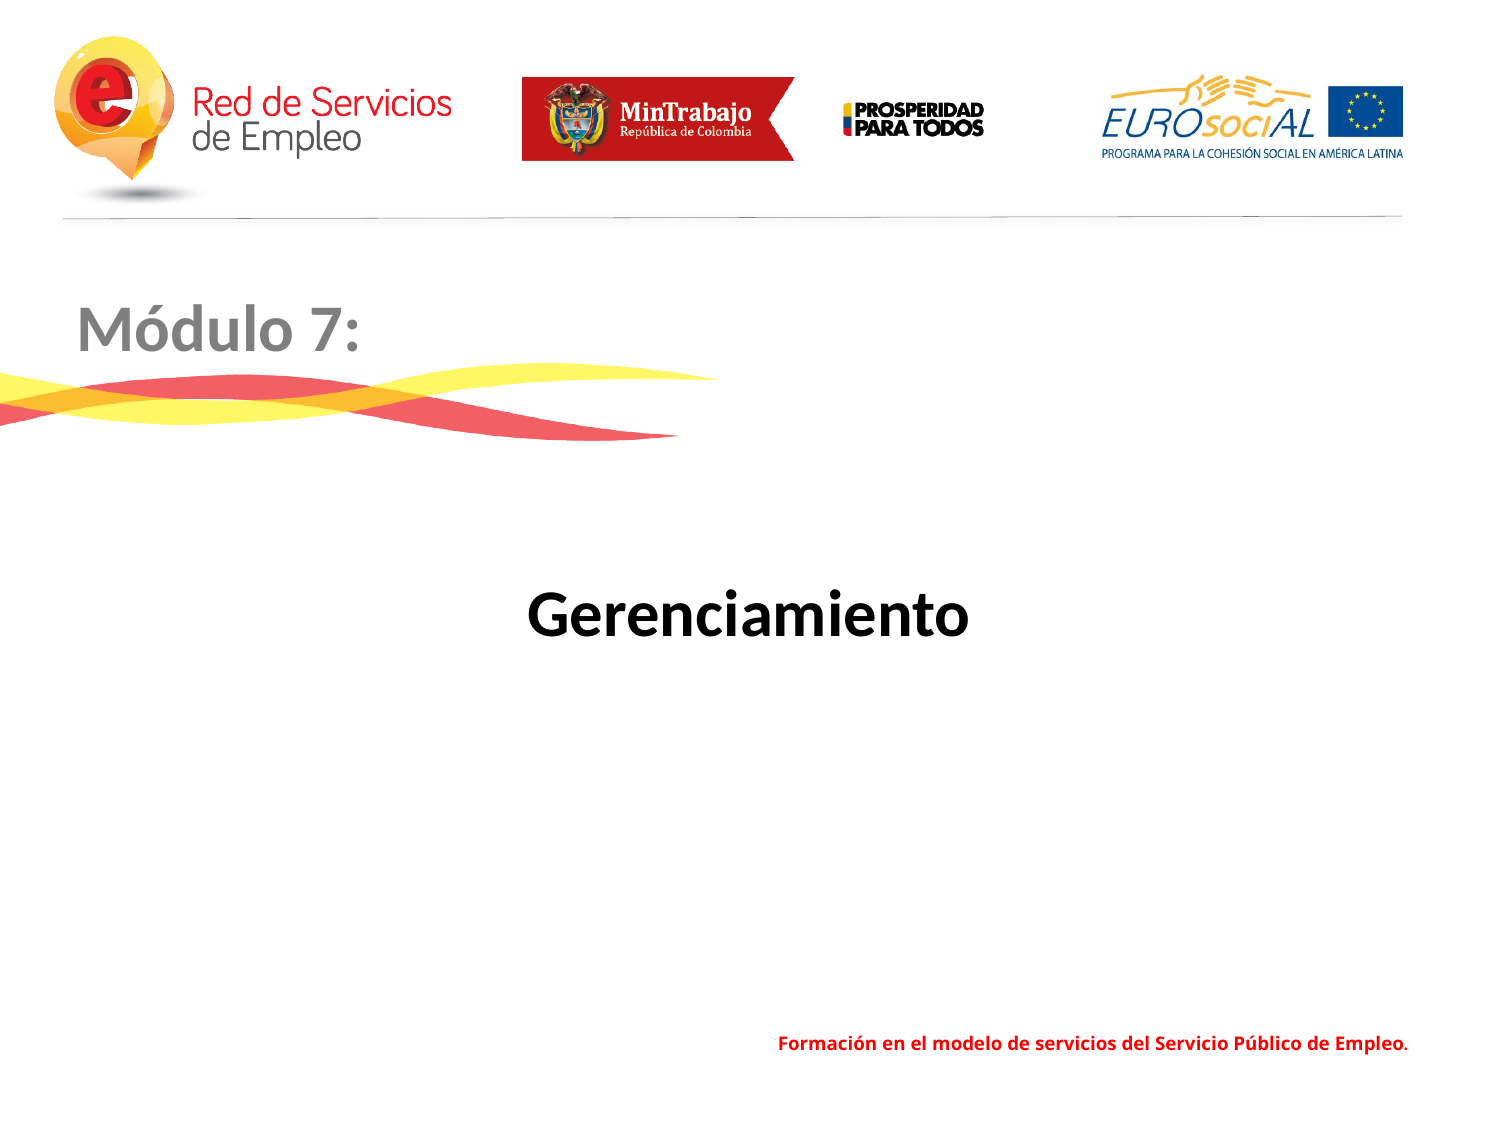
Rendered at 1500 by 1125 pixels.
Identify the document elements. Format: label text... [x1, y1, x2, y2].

picture [54, 35, 452, 205]
picture [521, 77, 987, 162]
picture [1102, 74, 1403, 158]
text_box Módulo 7: [61, 277, 378, 357]
text_box Gerenciamiento [96, 562, 1403, 657]
title Formación en el modelo de servicios del Servicio Público de Empleo. [720, 999, 1471, 1088]
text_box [62, 215, 1403, 220]
picture [0, 358, 721, 441]
